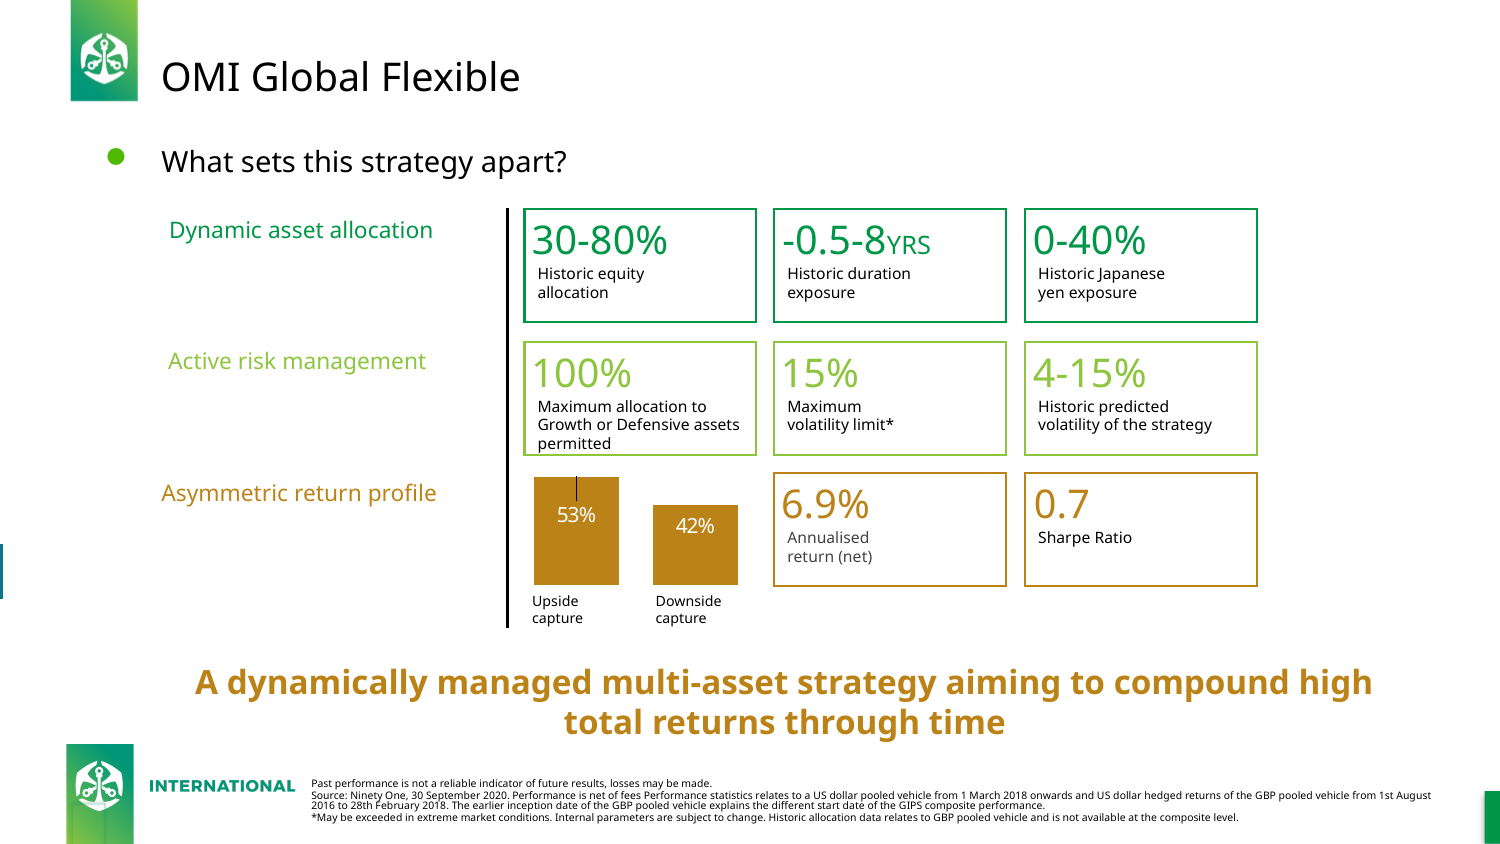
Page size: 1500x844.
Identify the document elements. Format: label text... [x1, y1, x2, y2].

text_box [774, 208, 1007, 323]
list What sets this strategy apart? [90, 135, 1428, 754]
text_box [1025, 473, 1257, 587]
text_box [1025, 341, 1257, 455]
text_box [1025, 208, 1257, 323]
picture [0, 0, 146, 107]
text_box Asymmetric return profile [161, 471, 452, 514]
text_box Dynamic asset allocation [169, 208, 448, 251]
text_box Past performance is not a reliable indicator of future results, losses may be made. Source: Ninety One, 30 September 2020. Performance is net of fees Performance statistics relates to a US dollar pooled vehicle from 1 March 2018 onwards and US dollar hedged returns of the GBP pooled vehicle from 1st August 2016 to 28th February 2018. The earlier inception date of the GBP pooled vehicle explains the different start date of the GIPS composite performance. *May be exceeded in extreme market conditions. Internal parameters are subject to change. Historic allocation data relates to GBP pooled vehicle and is not available at the composite level. [311, 776, 1457, 824]
text_box A dynamically managed multi-asset strategy aiming to compound high total returns through time [160, 661, 1410, 742]
text_box Active risk management [168, 339, 442, 382]
picture [1, 740, 365, 844]
text_box [774, 341, 1007, 455]
chart [500, 450, 771, 627]
text_box [524, 341, 757, 449]
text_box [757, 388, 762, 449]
text_box [524, 208, 757, 323]
title OMI Global Flexible [145, 43, 1425, 107]
text_box [775, 473, 1007, 587]
